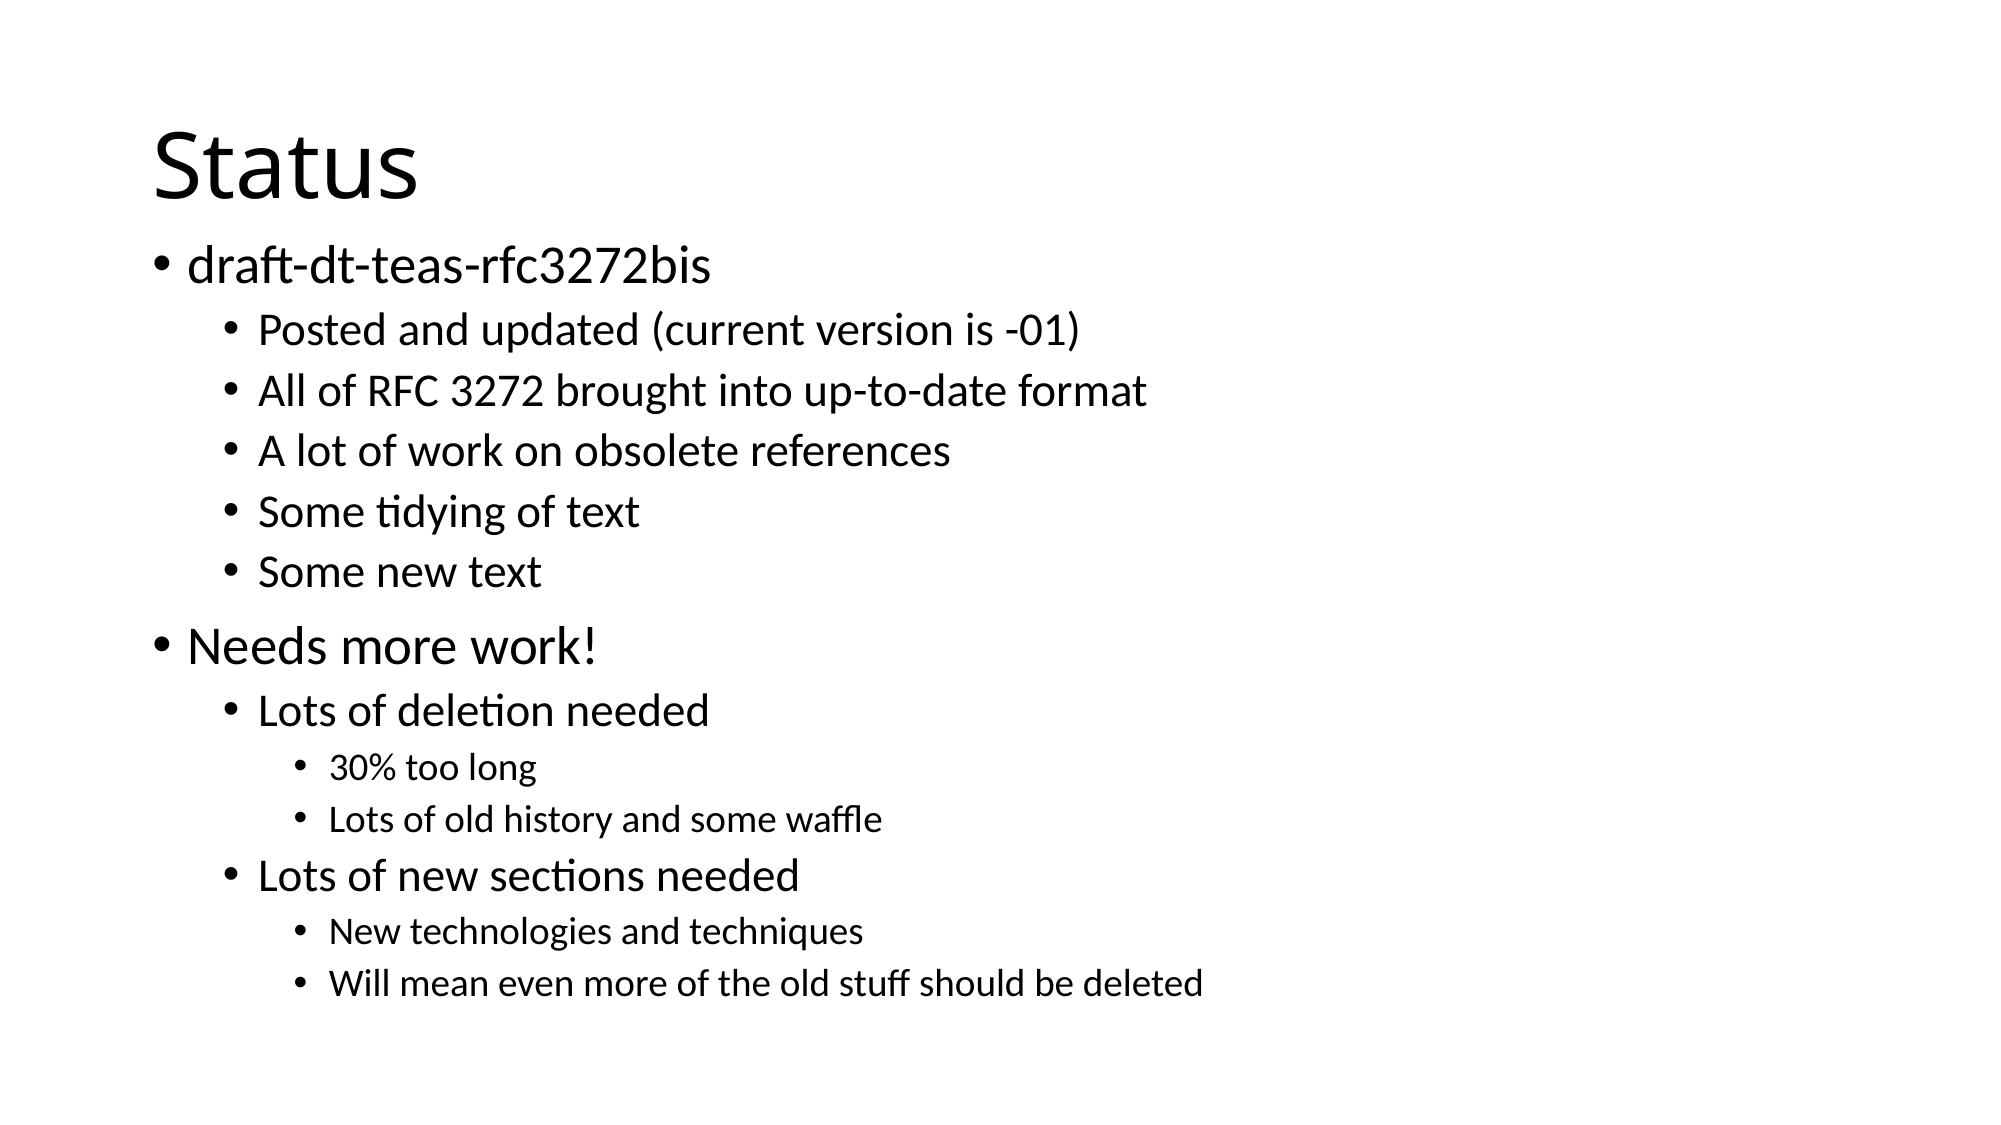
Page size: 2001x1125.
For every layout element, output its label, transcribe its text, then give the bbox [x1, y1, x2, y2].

list draft-dt-teas-rfc3272bis Posted and updated (current version is -01) All of RFC 3272 brought into up-to-date format A lot of work on obsolete references Some tidying of text Some new text Needs more work! Lots of deletion needed 30% too long Lots of old history and some waffle Lots of new sections needed New technologies and techniques Will mean even more of the old stuff should be deleted [137, 228, 1863, 1014]
title Status [137, 59, 1863, 228]
